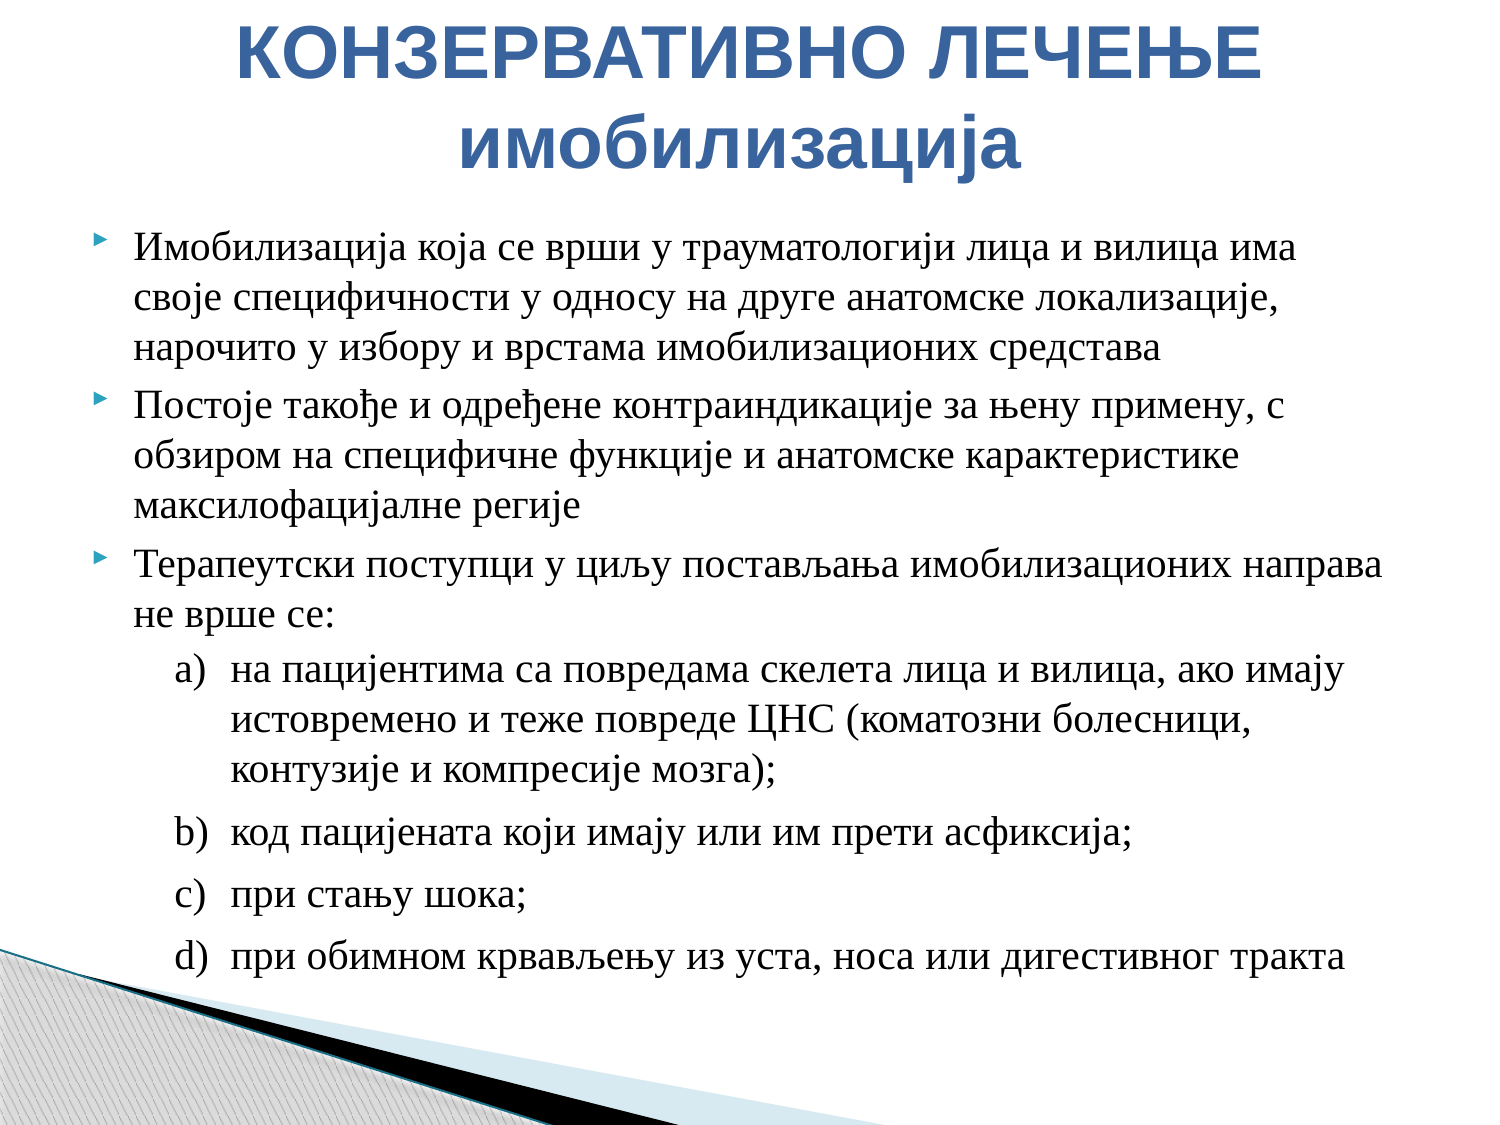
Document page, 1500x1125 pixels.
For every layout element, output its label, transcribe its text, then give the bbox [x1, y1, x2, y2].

title КОНЗЕРВАТИВНО ЛЕЧЕЊЕ имобилизација [75, 0, 1425, 188]
text_box на пацијентима са повредама скелета лица и вилица, ако имају истовремено и теже повреде ЦНС (коматозни болесници, контузије и компресије мозга); код пацијената који имају или им прети асфиксија; при стању шока; при обимном крвављењу из уста, носа или дигестивног тракта [159, 633, 1365, 986]
list Имобилизација која се врши у трауматологији лица и вилица има своје специфичности у односу на друге анатомске локализације, нарочито у избору и врстама имобилизационих средстава Постоје такође и одређене контраиндикације за њену примену, с обзиром на специфичне функције и анатомске карактеристике максилофацијалне регије Терапеутски поступци у циљу постављања имобилизационих направа не врше се: [58, 210, 1409, 653]
